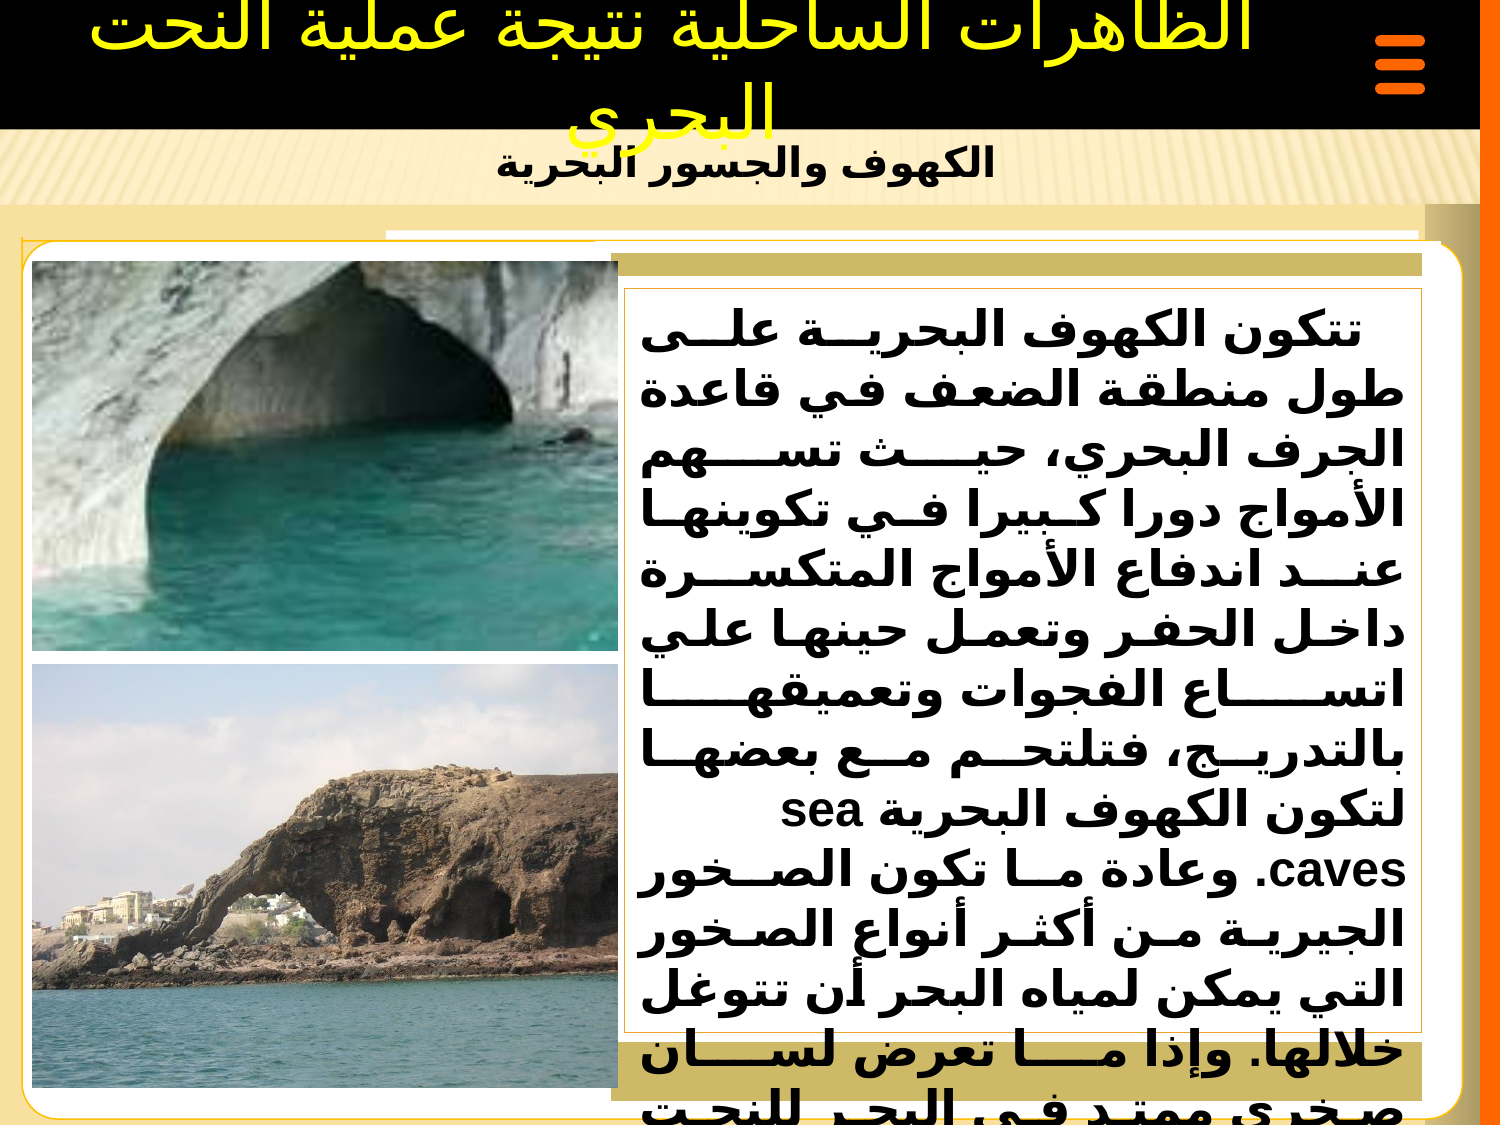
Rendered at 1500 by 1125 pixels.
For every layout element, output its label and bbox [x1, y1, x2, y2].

text_box [0, 0, 1500, 1125]
picture [31, 664, 618, 1088]
picture [31, 260, 618, 651]
text_box [594, 241, 1442, 1114]
